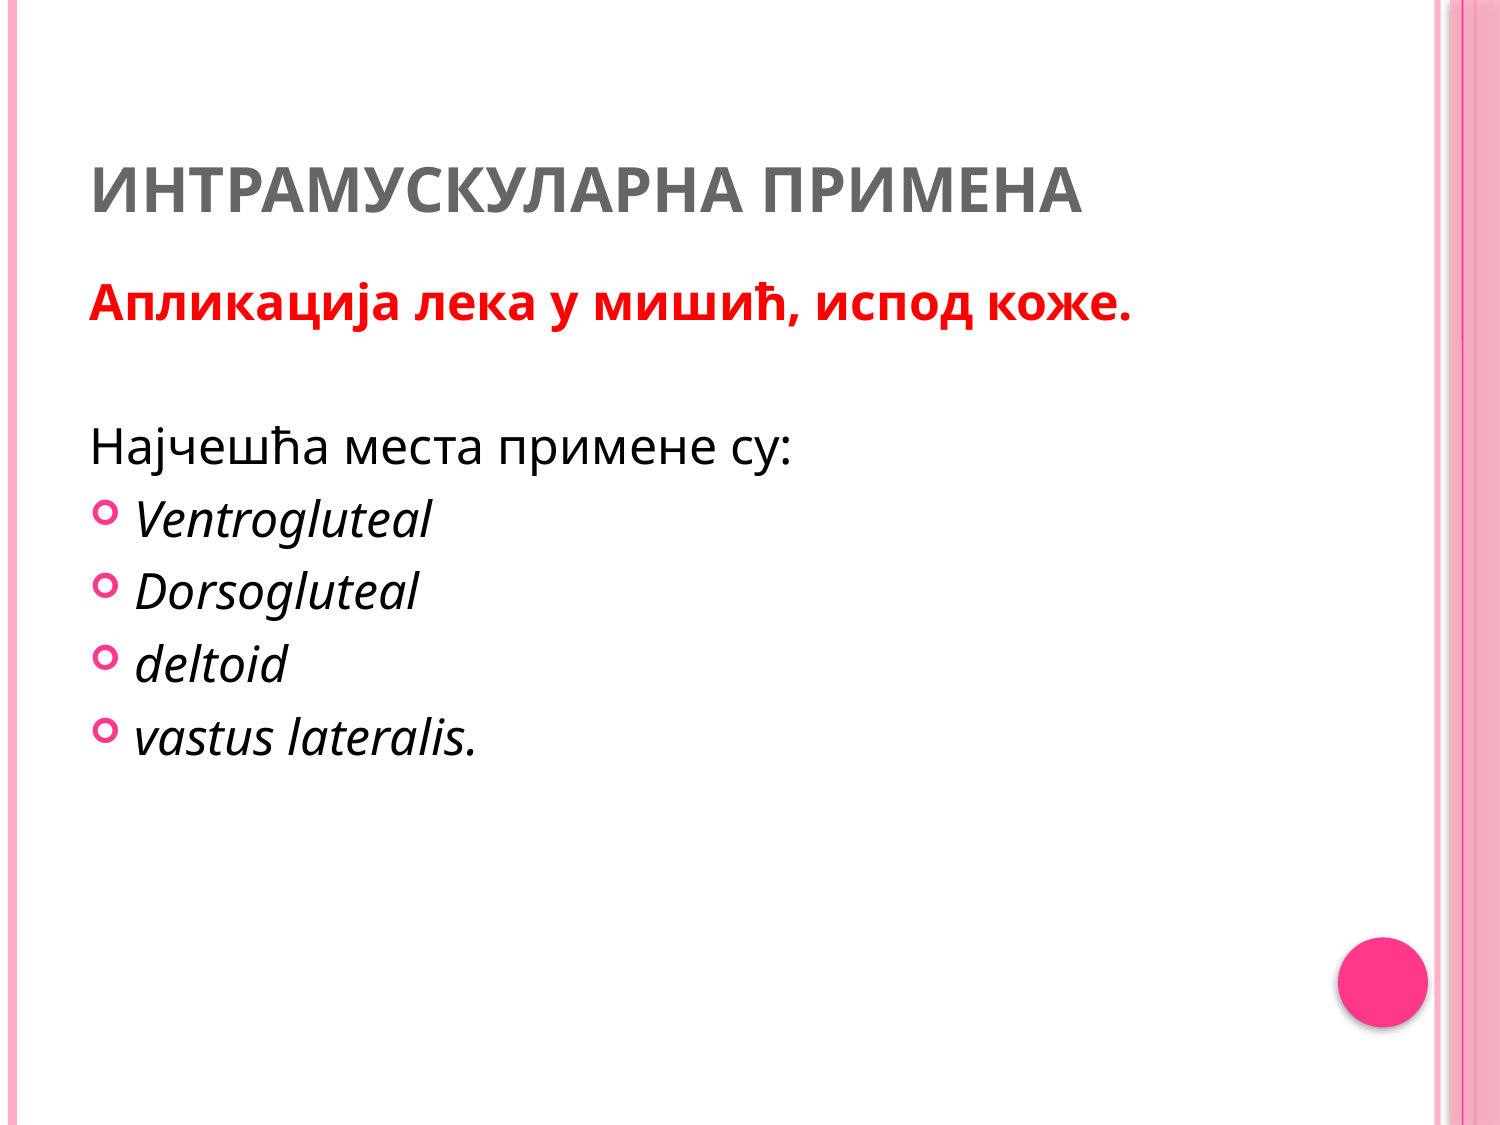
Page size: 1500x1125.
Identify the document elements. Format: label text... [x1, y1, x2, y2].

title Интрамускуларна примена [75, 45, 1300, 233]
list Апликација лека у мишић, испод коже. Најчешћа места примене су: Ventrogluteal Dorsogluteal deltoid vastus lateralis. [75, 262, 1300, 1062]
